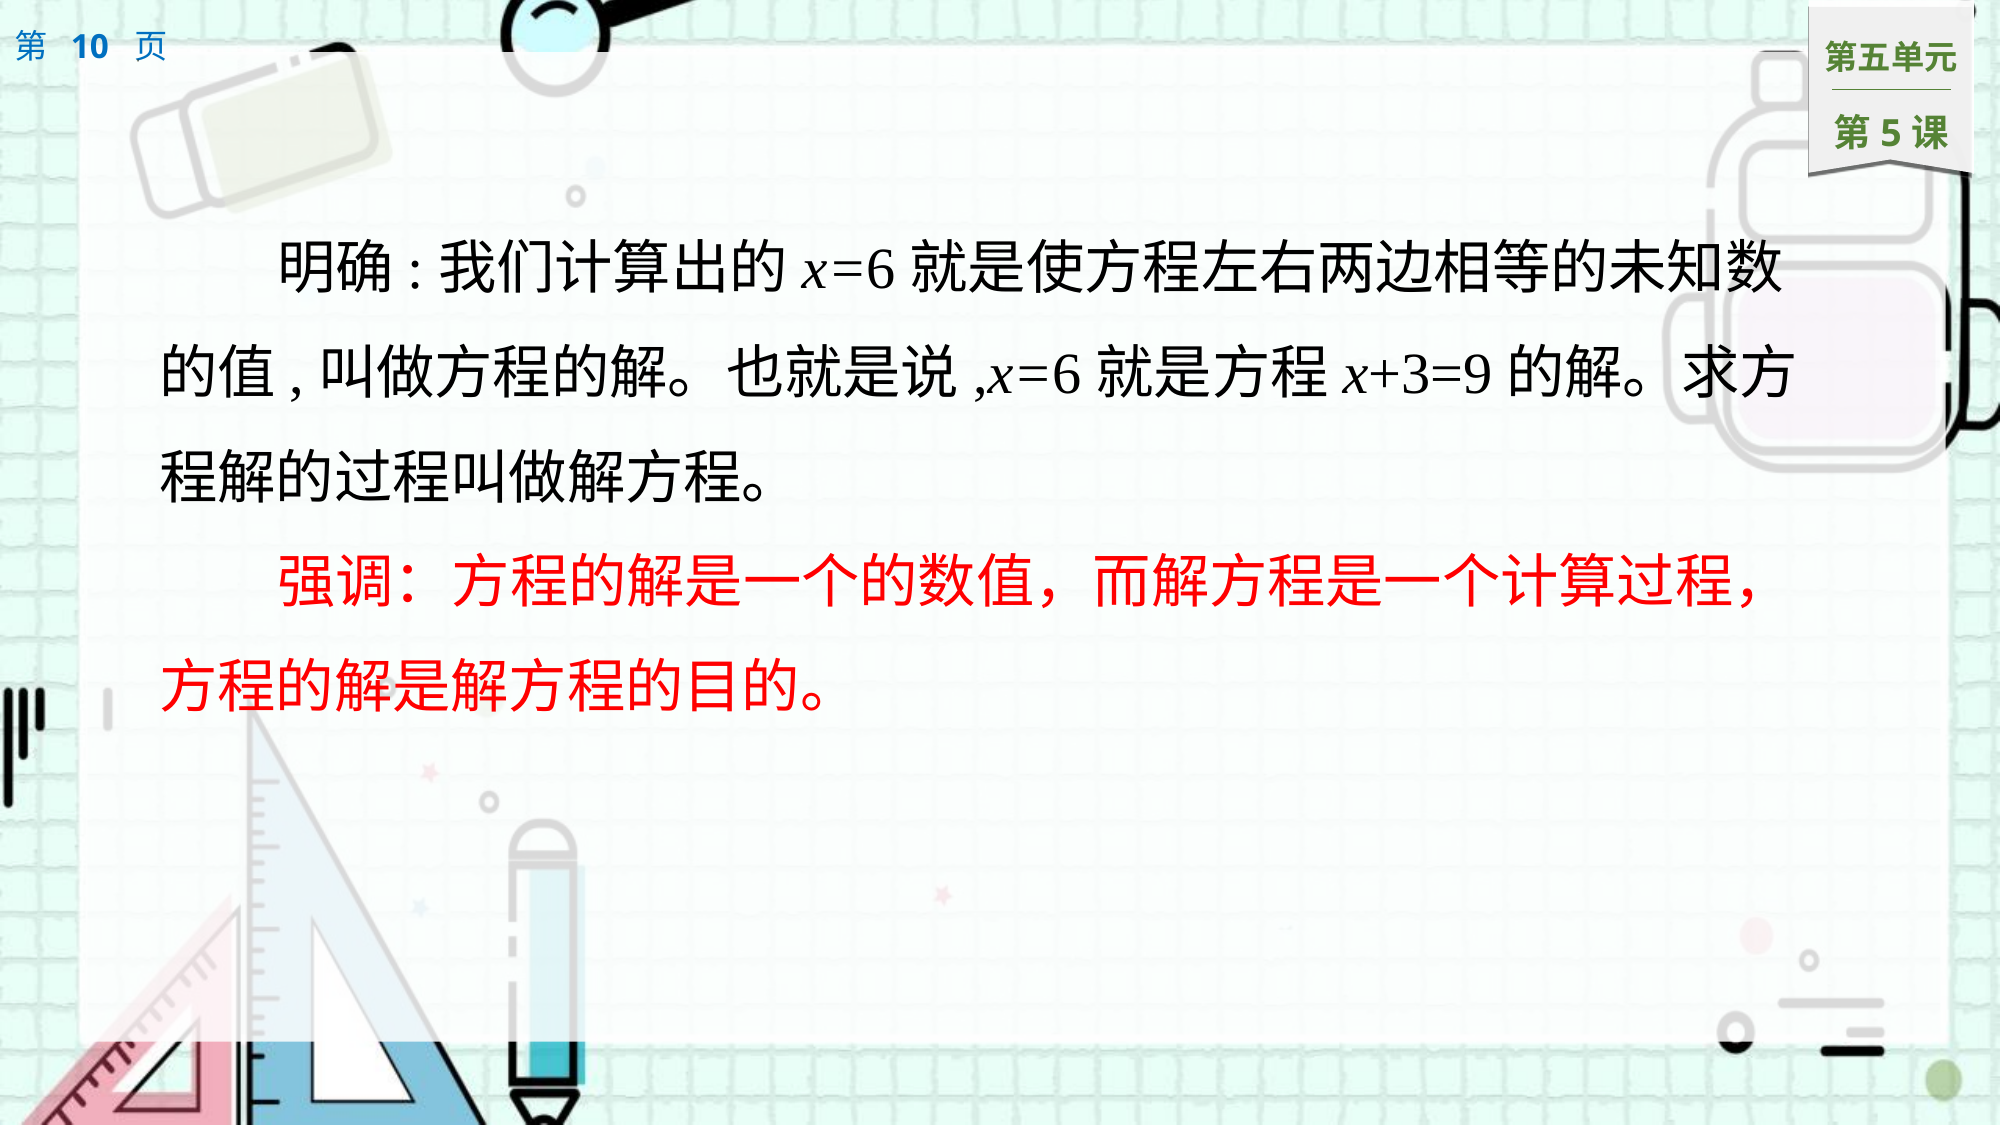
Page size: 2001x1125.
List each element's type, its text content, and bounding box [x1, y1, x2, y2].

picture [142, 41, 159, 52]
picture [0, 0, 2000, 1125]
picture [95, 38, 102, 52]
picture [1946, 169, 1971, 176]
list 明确:我们计算出的x=6就是使方程左右两边相等的未知数的值,叫做方程的解。也就是说,x=6就是方程x+3=9的解。求方程解的过程叫做解方程。 强调：方程的解是一个的数值，而解方程是一个计算过程，方程的解是解方程的目的。 [144, 187, 1844, 1043]
